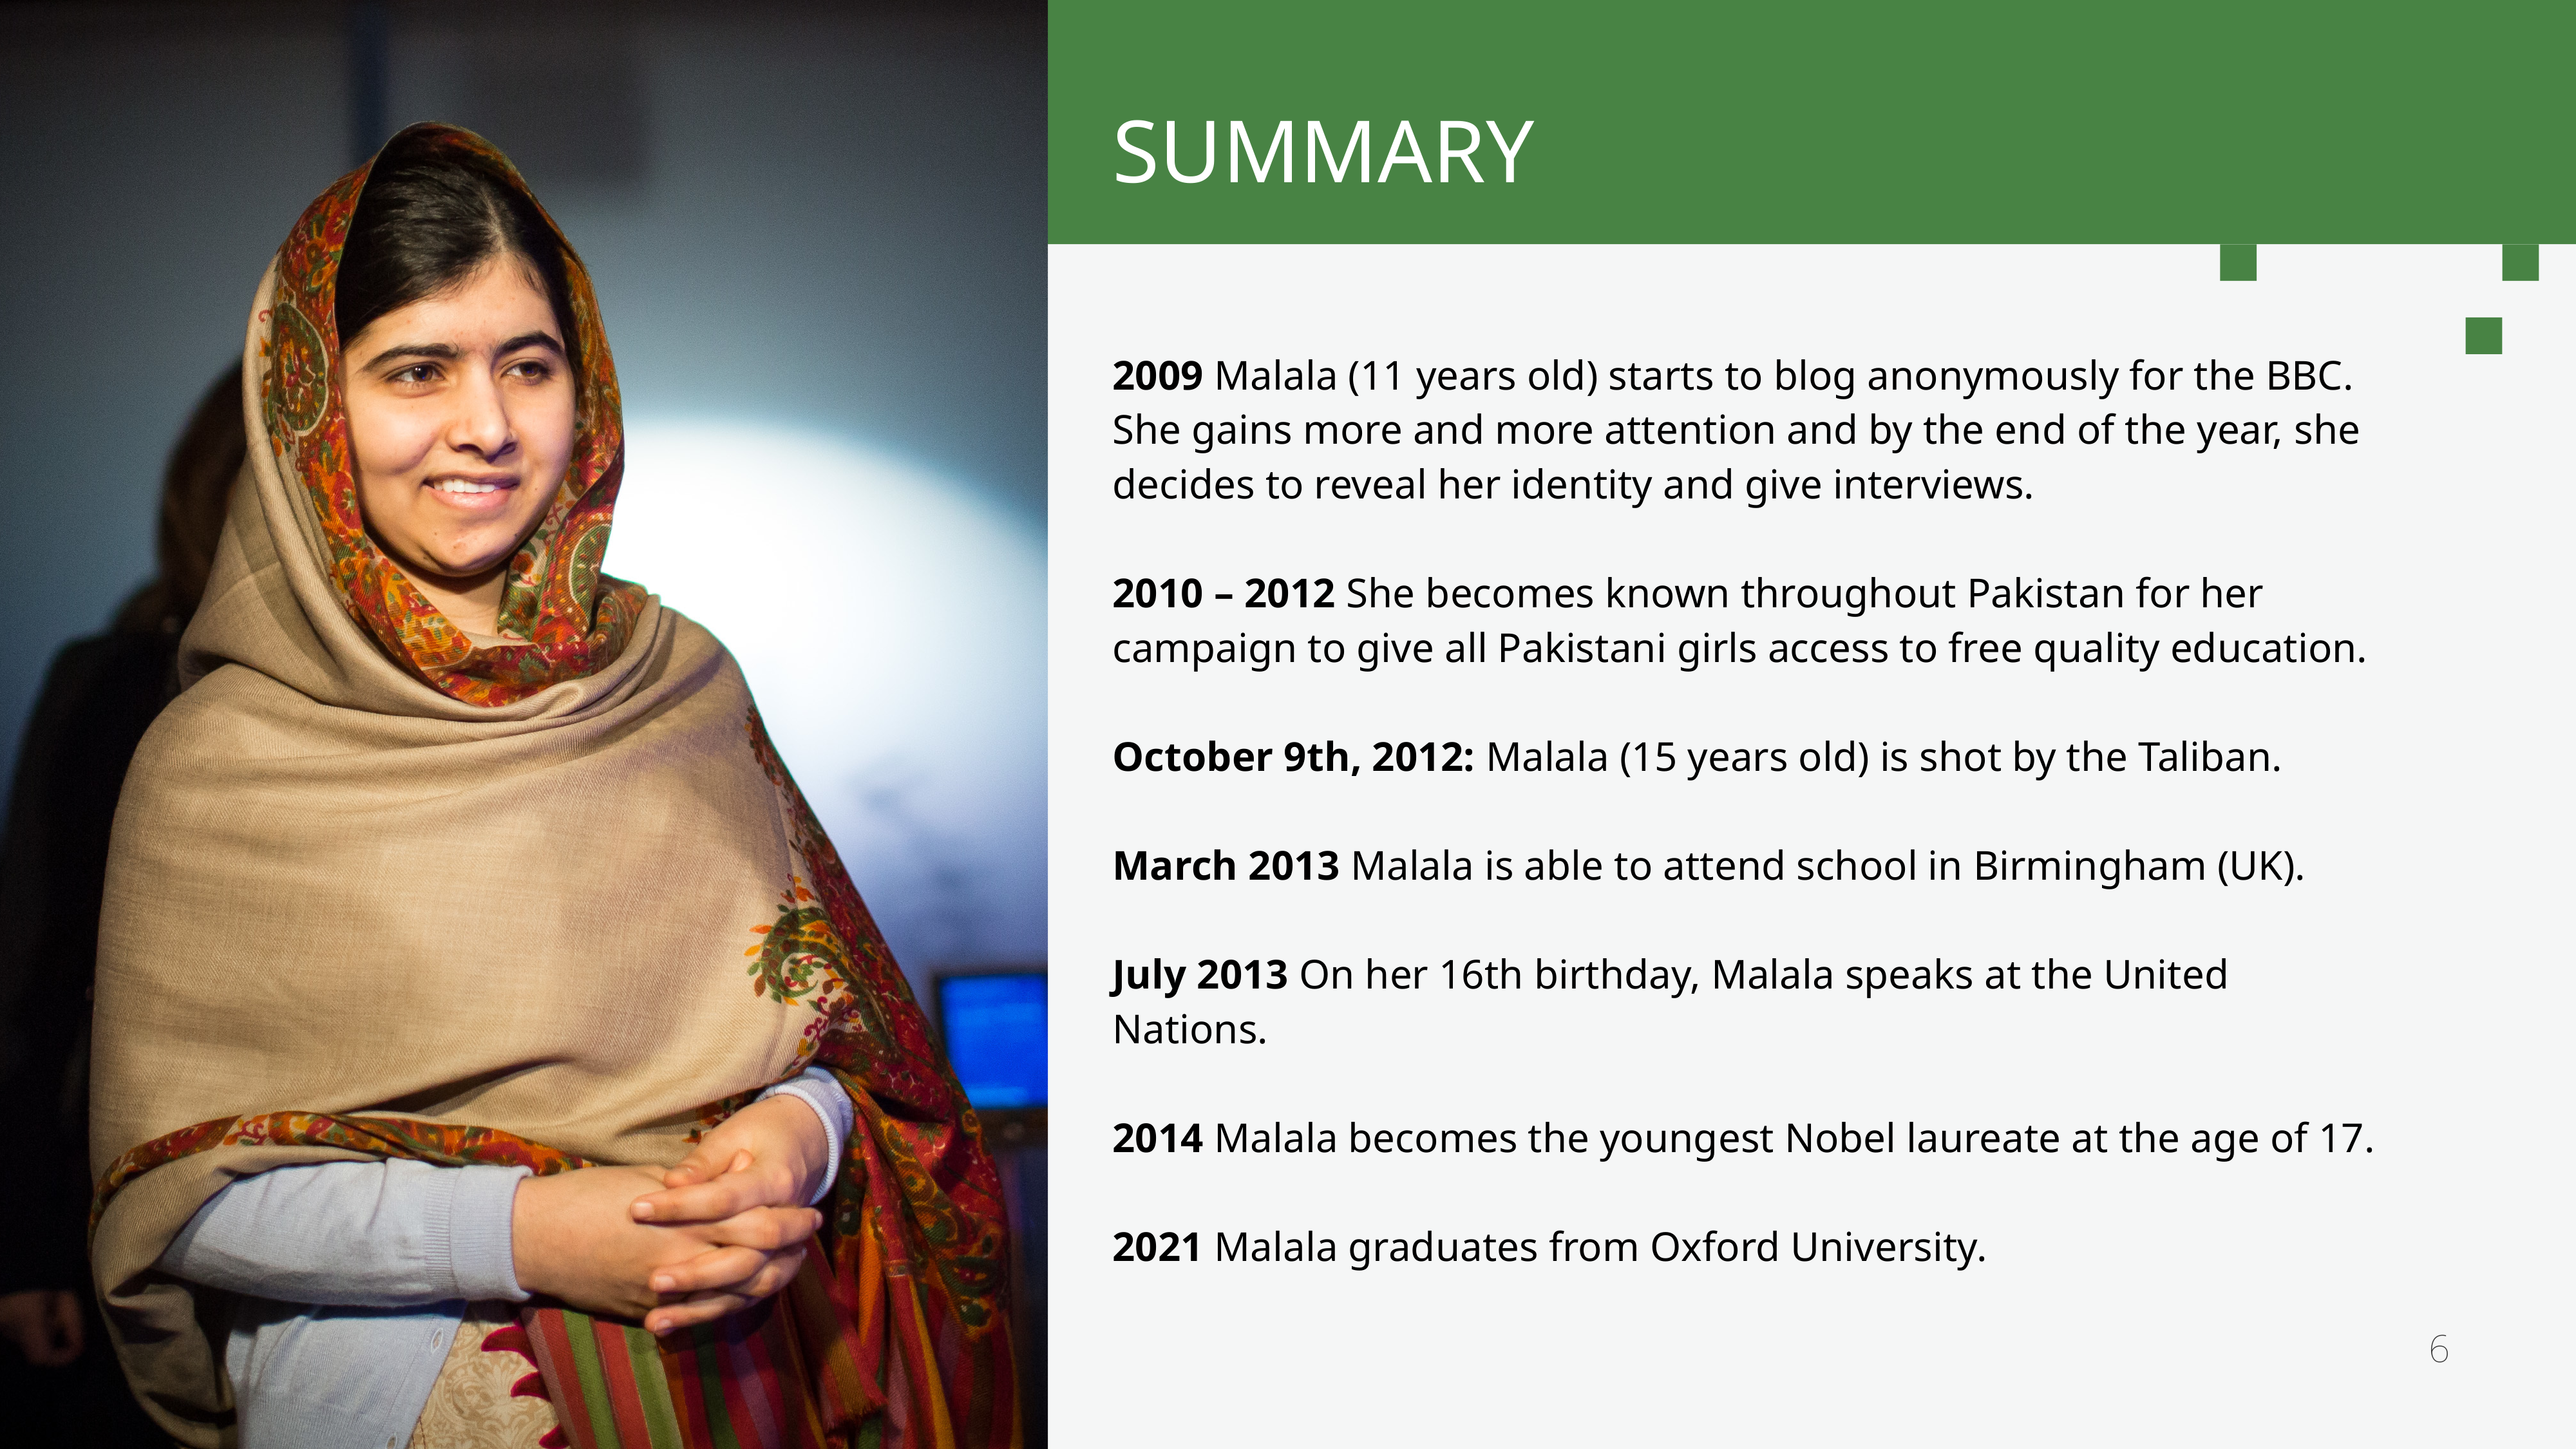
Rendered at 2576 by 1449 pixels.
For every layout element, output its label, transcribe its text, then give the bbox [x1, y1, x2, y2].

slide_number 6 [2401, 1298, 2478, 1403]
picture [0, 0, 1048, 1449]
list 2009 Malala (11 years old) starts to blog anonymously for the BBC. She gains more and more attention and by the end of the year, she decides to reveal her identity and give interviews. 2010 – 2012 She becomes known throughout Pakistan for her campaign to give all Pakistani girls access to free quality education. October 9th, 2012: Malala (15 years old) is shot by the Taliban. March 2013 Malala is able to attend school in Birmingham (UK). July 2013 On her 16th birthday, Malala speaks at the United Nations. 2014 Malala becomes the youngest Nobel laureate at the age of 17. 2021 Malala graduates from Oxford University. [1086, 316, 2441, 1401]
title SUMMARY [1086, 82, 2340, 245]
